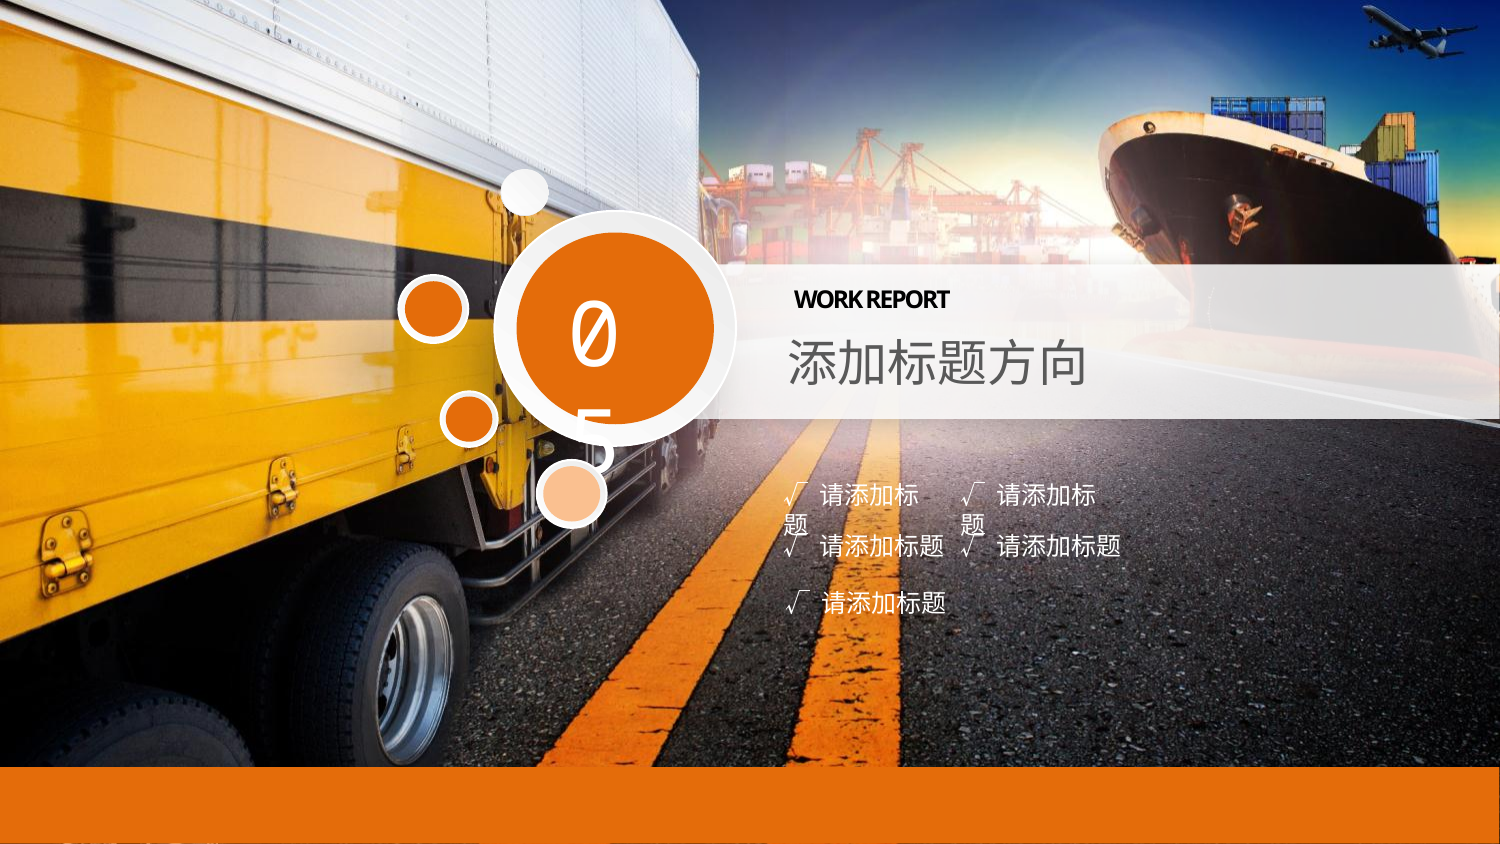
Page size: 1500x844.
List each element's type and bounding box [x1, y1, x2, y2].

text_box [398, 274, 469, 344]
text_box [494, 210, 737, 446]
text_box [536, 459, 607, 529]
text_box [500, 168, 550, 209]
text_box [440, 391, 498, 448]
picture [0, 0, 1500, 844]
